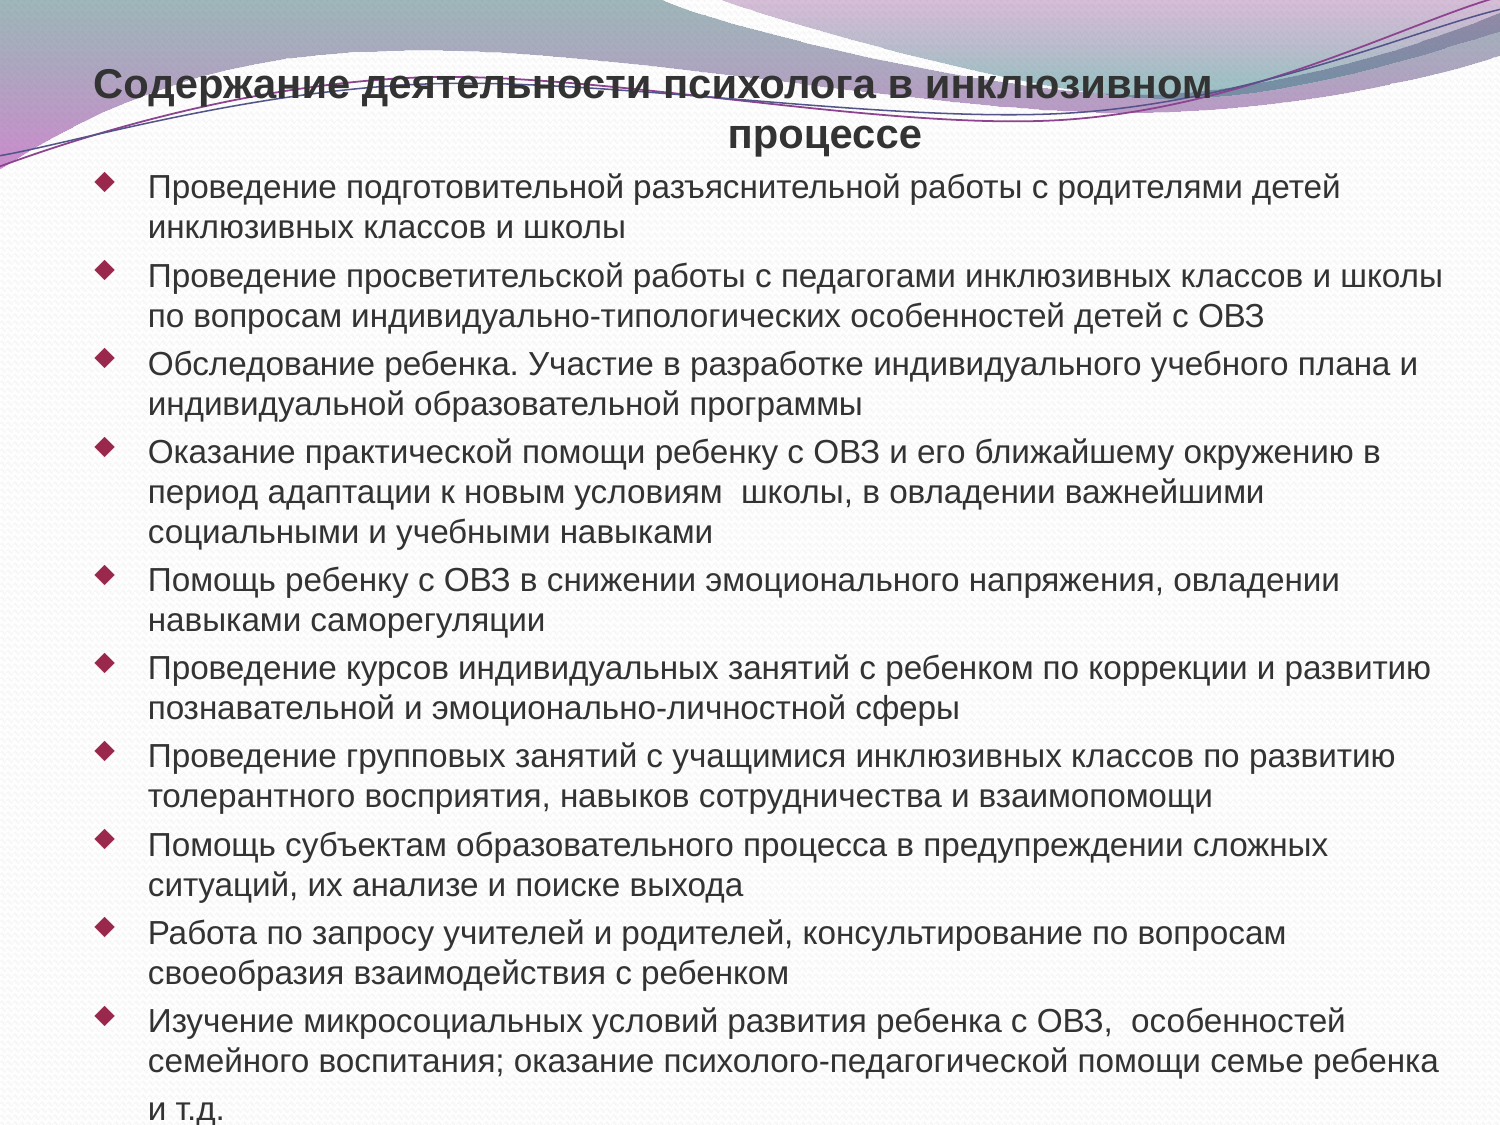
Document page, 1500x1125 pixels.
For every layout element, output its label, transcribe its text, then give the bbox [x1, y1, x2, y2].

text_box Содержание деятельности психолога в инклюзивном процессе Проведение подготовительной разъяснительной работы с родителями детей инклюзивных классов и школы Проведение просветительской работы с педагогами инклюзивных классов и школы по вопросам индивидуально-типологических особенностей детей с ОВЗ Обследование ребенка. Участие в разработке индивидуального учебного плана и индивидуальной образовательной программы Оказание практической помощи ребенку с ОВЗ и его ближайшему окружению в период адаптации к новым условиям школы, в овладении важнейшими социальными и учебными навыками Помощь ребенку с ОВЗ в снижении эмоционального напряжения, овладении навыками саморегуляции Проведение курсов индивидуальных занятий с ребенком по коррекции и развитию познавательной и эмоционально-личностной сферы Проведение групповых занятий с учащимися инклюзивных классов по развитию толерантного восприятия, навыков сотрудничества и взаимопомощи Помощь субъектам образовательного процесса в предупреждении сложных ситуаций, их анализе и поиске выхода Работа по запросу учителей и родителей, консультирование по вопросам своеобразия взаимодействия с ребенком Изучение микросоциальных условий развития ребенка с ОВЗ, особенностей семейного воспитания; оказание психолого-педагогической помощи семье ребенка и т.д. [76, 49, 1471, 1125]
